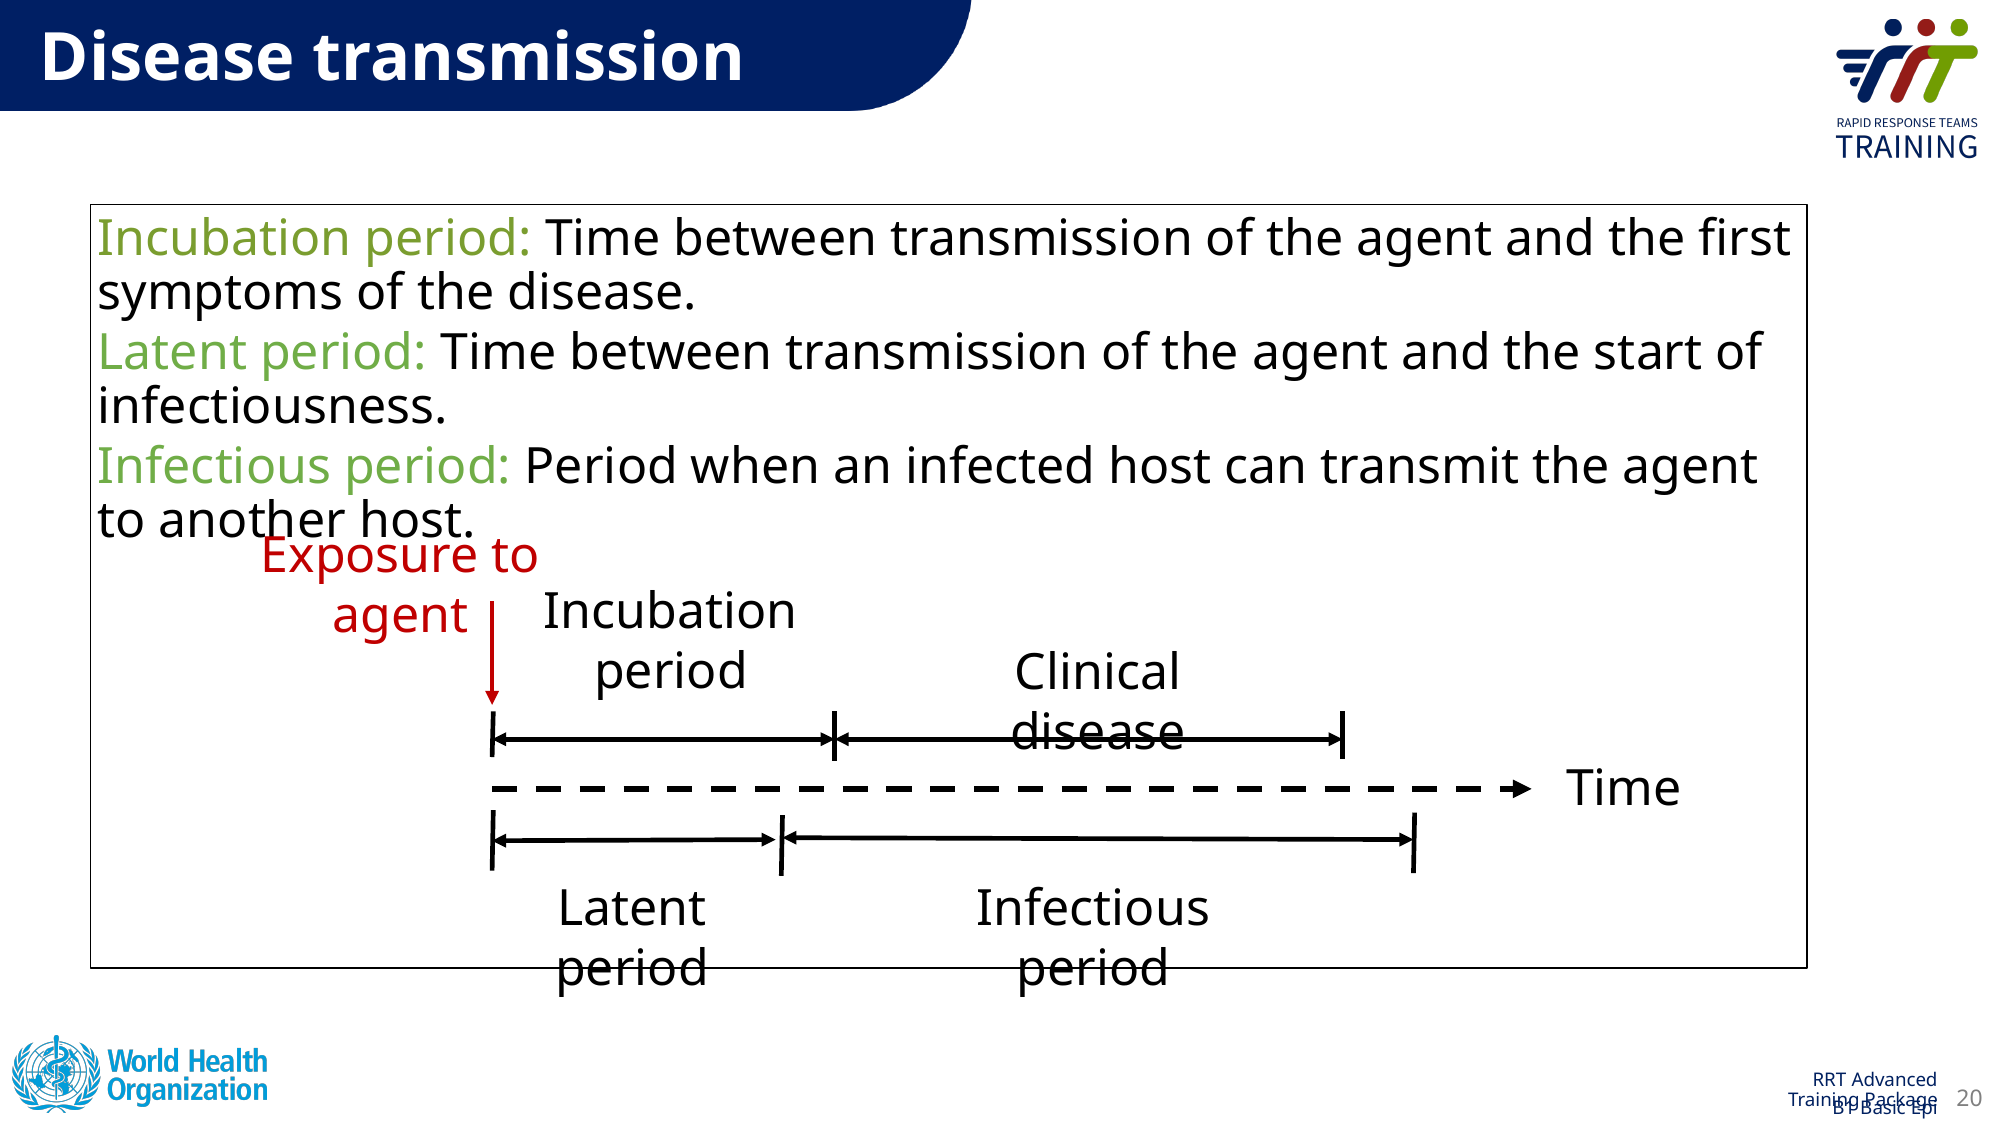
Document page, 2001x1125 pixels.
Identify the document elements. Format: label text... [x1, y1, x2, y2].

text_box [1517, 782, 1526, 796]
picture [12, 1035, 267, 1113]
text_box [493, 732, 835, 746]
text_box [783, 831, 1414, 846]
text_box [493, 833, 776, 847]
text_box Clinical disease [927, 632, 1269, 767]
text_box Latent period [476, 868, 789, 1003]
picture [1835, 19, 1978, 167]
picture [0, 0, 972, 111]
text_box [835, 732, 927, 746]
text_box Disease transmission [32, 6, 1027, 101]
text_box [1269, 732, 1342, 746]
picture [58, 1050, 64, 1058]
text_box Exposure to agent [238, 515, 563, 651]
text_box Incubation period [485, 571, 857, 707]
list Incubation period: Time between transmission of the agent and the first symptoms of the disease. Latent period: Time between transmission of the agent and the start of infectiousness. Infectious period: Period when an infected host can transmit the agent to another host. [89, 204, 1808, 969]
text_box Time [1526, 747, 1721, 823]
picture [12, 1083, 48, 1113]
text_box Infectious period [891, 868, 1295, 1003]
